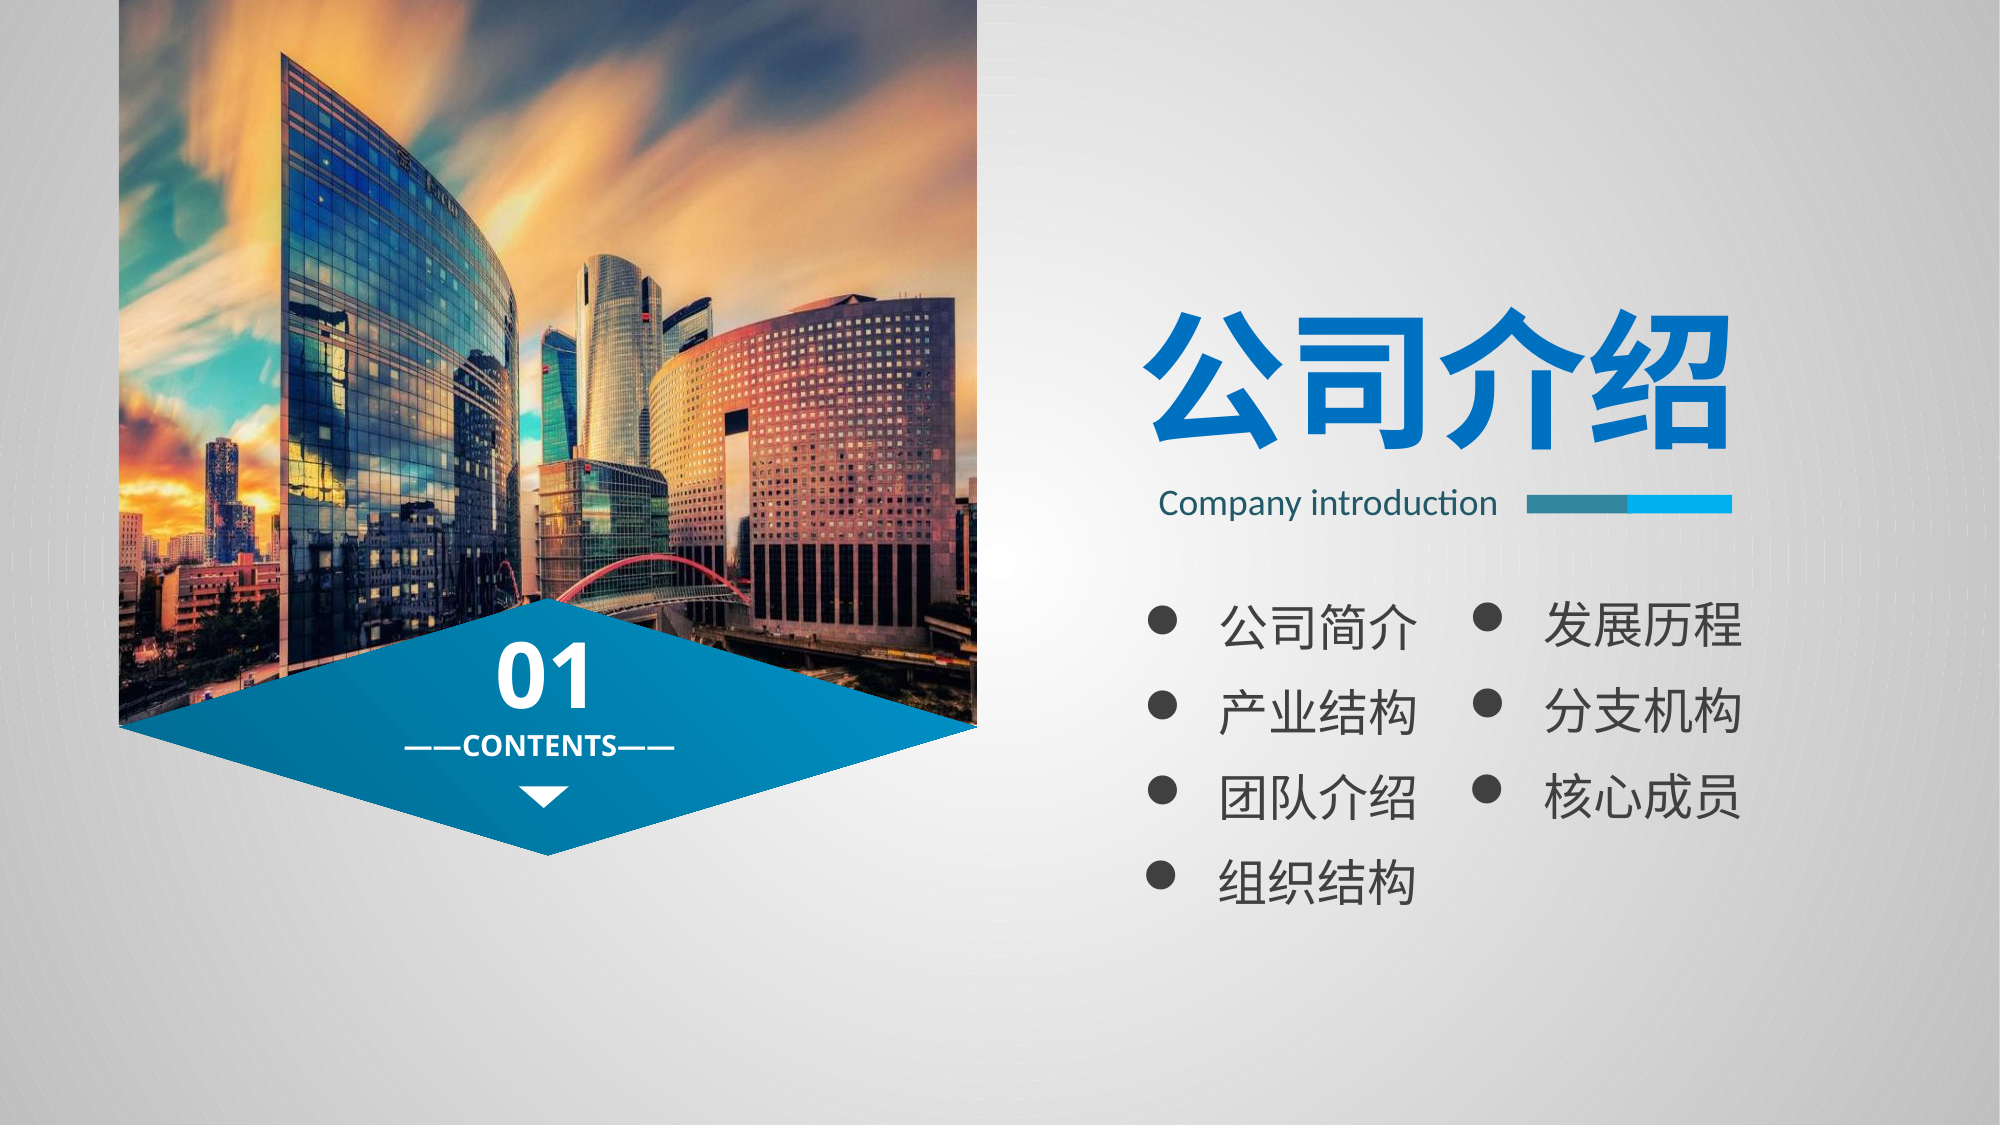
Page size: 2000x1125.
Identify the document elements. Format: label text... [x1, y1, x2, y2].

text_box [117, 0, 979, 599]
text_box 发展历程 [1454, 586, 1759, 661]
text_box 公司简介 [1129, 589, 1434, 664]
text_box 分支机构 [1454, 672, 1759, 748]
text_box 组织结构 [1127, 844, 1482, 920]
text_box 团队介绍 [1129, 759, 1434, 835]
text_box 核心成员 [1453, 758, 1808, 833]
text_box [118, 598, 978, 856]
text_box Company introduction [1143, 474, 1514, 531]
text_box 公司介绍 [1094, 278, 1782, 474]
text_box 产业结构 [1129, 674, 1434, 749]
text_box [1526, 494, 1733, 514]
